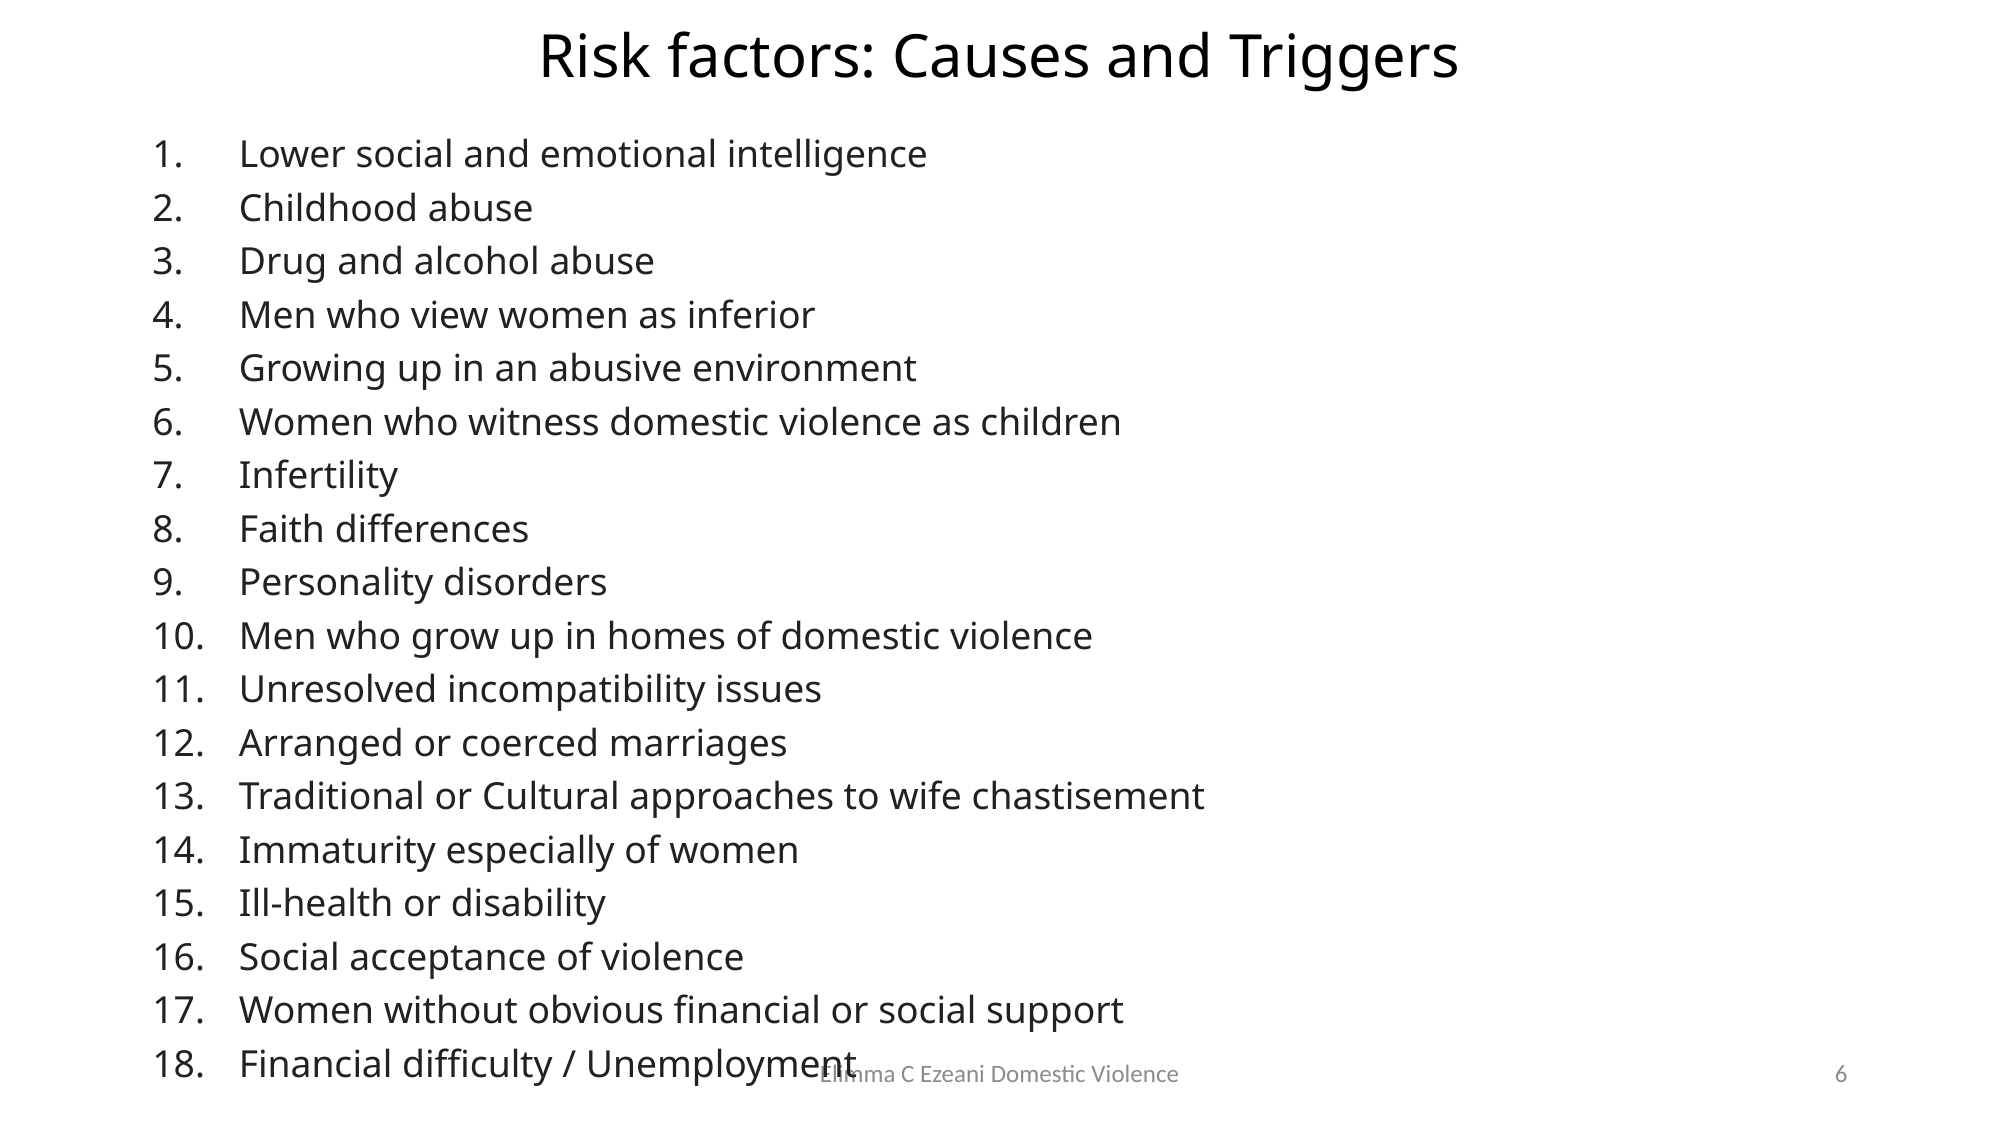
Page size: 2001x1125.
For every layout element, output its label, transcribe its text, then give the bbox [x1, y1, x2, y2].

list Lower social and emotional intelligence Childhood abuse Drug and alcohol abuse Men who view women as inferior Growing up in an abusive environment Women who witness domestic violence as children Infertility Faith differences Personality disorders Men who grow up in homes of domestic violence Unresolved incompatibility issues Arranged or coerced marriages Traditional or Cultural approaches to wife chastisement Immaturity especially of women Ill-health or disability Social acceptance of violence Women without obvious financial or social support Financial difficulty / Unemployment [137, 127, 1863, 1107]
footer Elimma C Ezeani Domestic Violence [662, 1042, 1338, 1103]
title Risk factors: Causes and Triggers [137, 18, 1863, 127]
slide_number 6 [1412, 1042, 1863, 1103]
